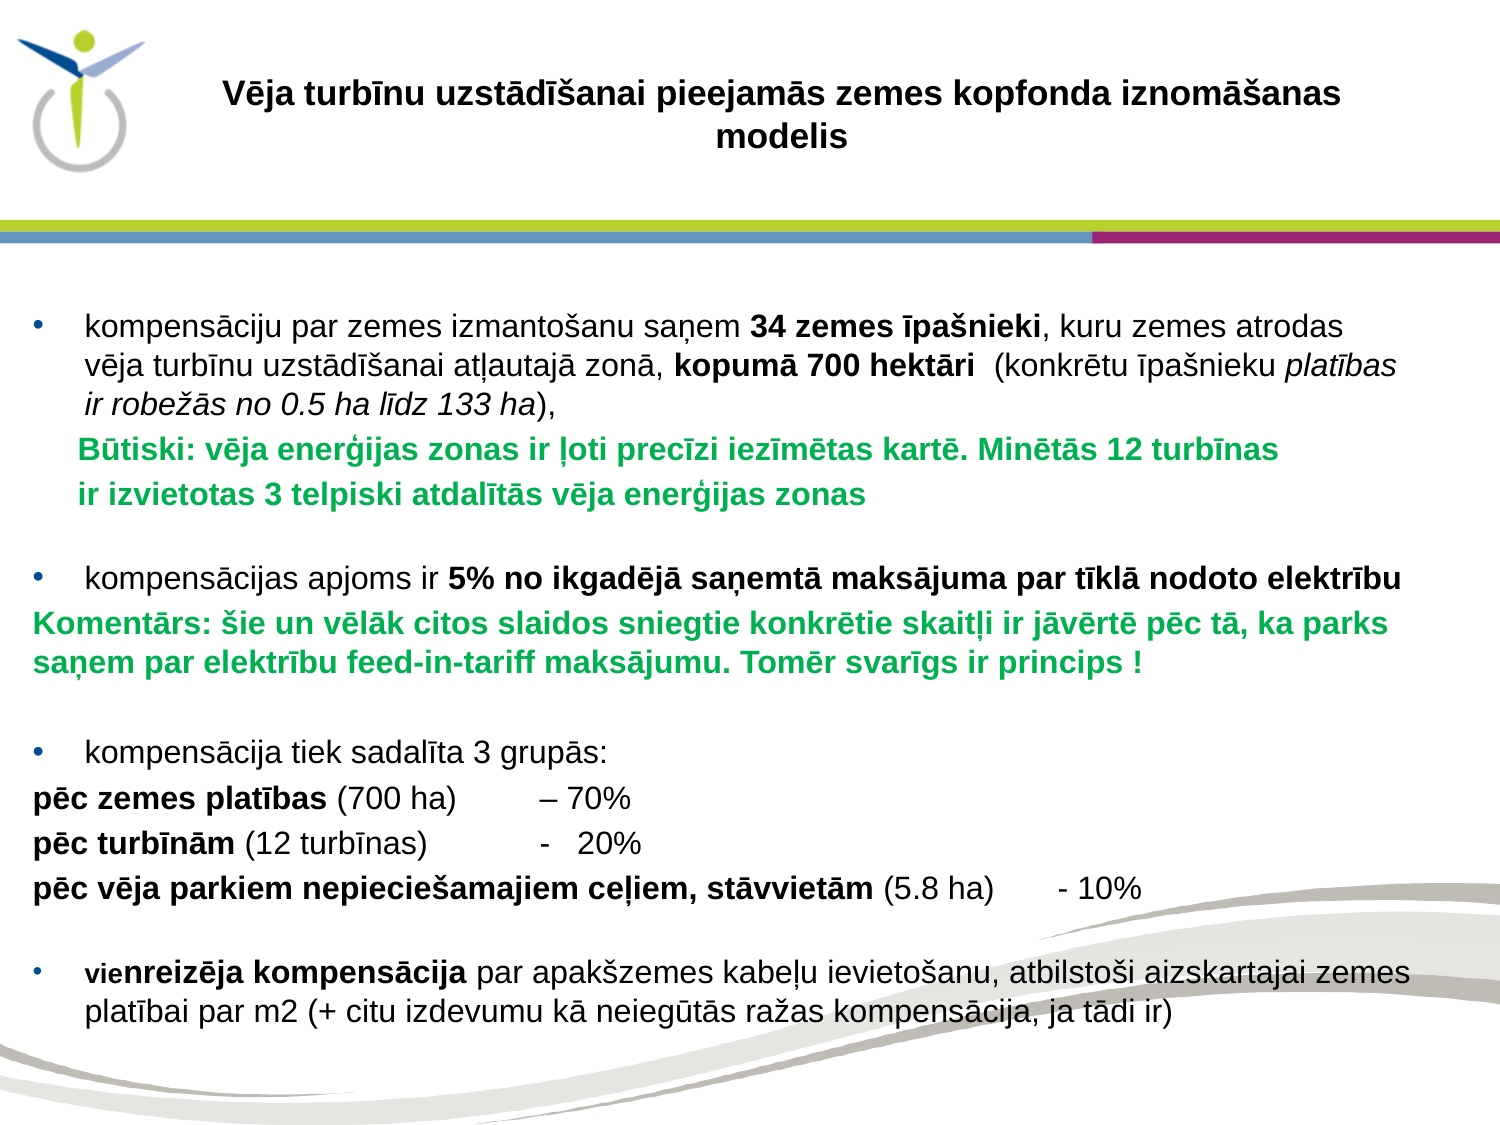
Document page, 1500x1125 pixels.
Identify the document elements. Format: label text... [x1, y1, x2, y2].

title Vēja turbīnu uzstādīšanai pieejamās zemes kopfonda iznomāšanas modelis [152, 19, 1412, 207]
picture [17, 30, 145, 173]
list kompensāciju par zemes izmantošanu saņem 34 zemes īpašnieki, kuru zemes atrodas vēja turbīnu uzstādīšanai atļautajā zonā, kopumā 700 hektāri (konkrētu īpašnieku platības ir robežās no 0.5 ha līdz 133 ha), Būtiski: vēja enerģijas zonas ir ļoti precīzi iezīmētas kartē. Minētās 12 turbīnas ir izvietotas 3 telpiski atdalītās vēja enerģijas zonas kompensācijas apjoms ir 5% no ikgadējā saņemtā maksājuma par tīklā nodoto elektrību Komentārs: šie un vēlāk citos slaidos sniegtie konkrētie skaitļi ir jāvērtē pēc tā, ka parks saņem par elektrību feed-in-tariff maksājumu. Tomēr svarīgs ir princips ! kompensācija tiek sadalīta 3 grupās: pēc zemes platības (700 ha) – 70% pēc turbīnām (12 turbīnas) - 20% pēc vēja parkiem nepieciešamajiem ceļiem, stāvvietām (5.8 ha) - 10% vienreizēja kompensācija par apakšzemes kabeļu ievietošanu, atbilstoši aizskartajai zemes platībai par m2 (+ citu izdevumu kā neiegūtās ražas kompensācija, ja tādi ir) [17, 267, 1427, 1118]
